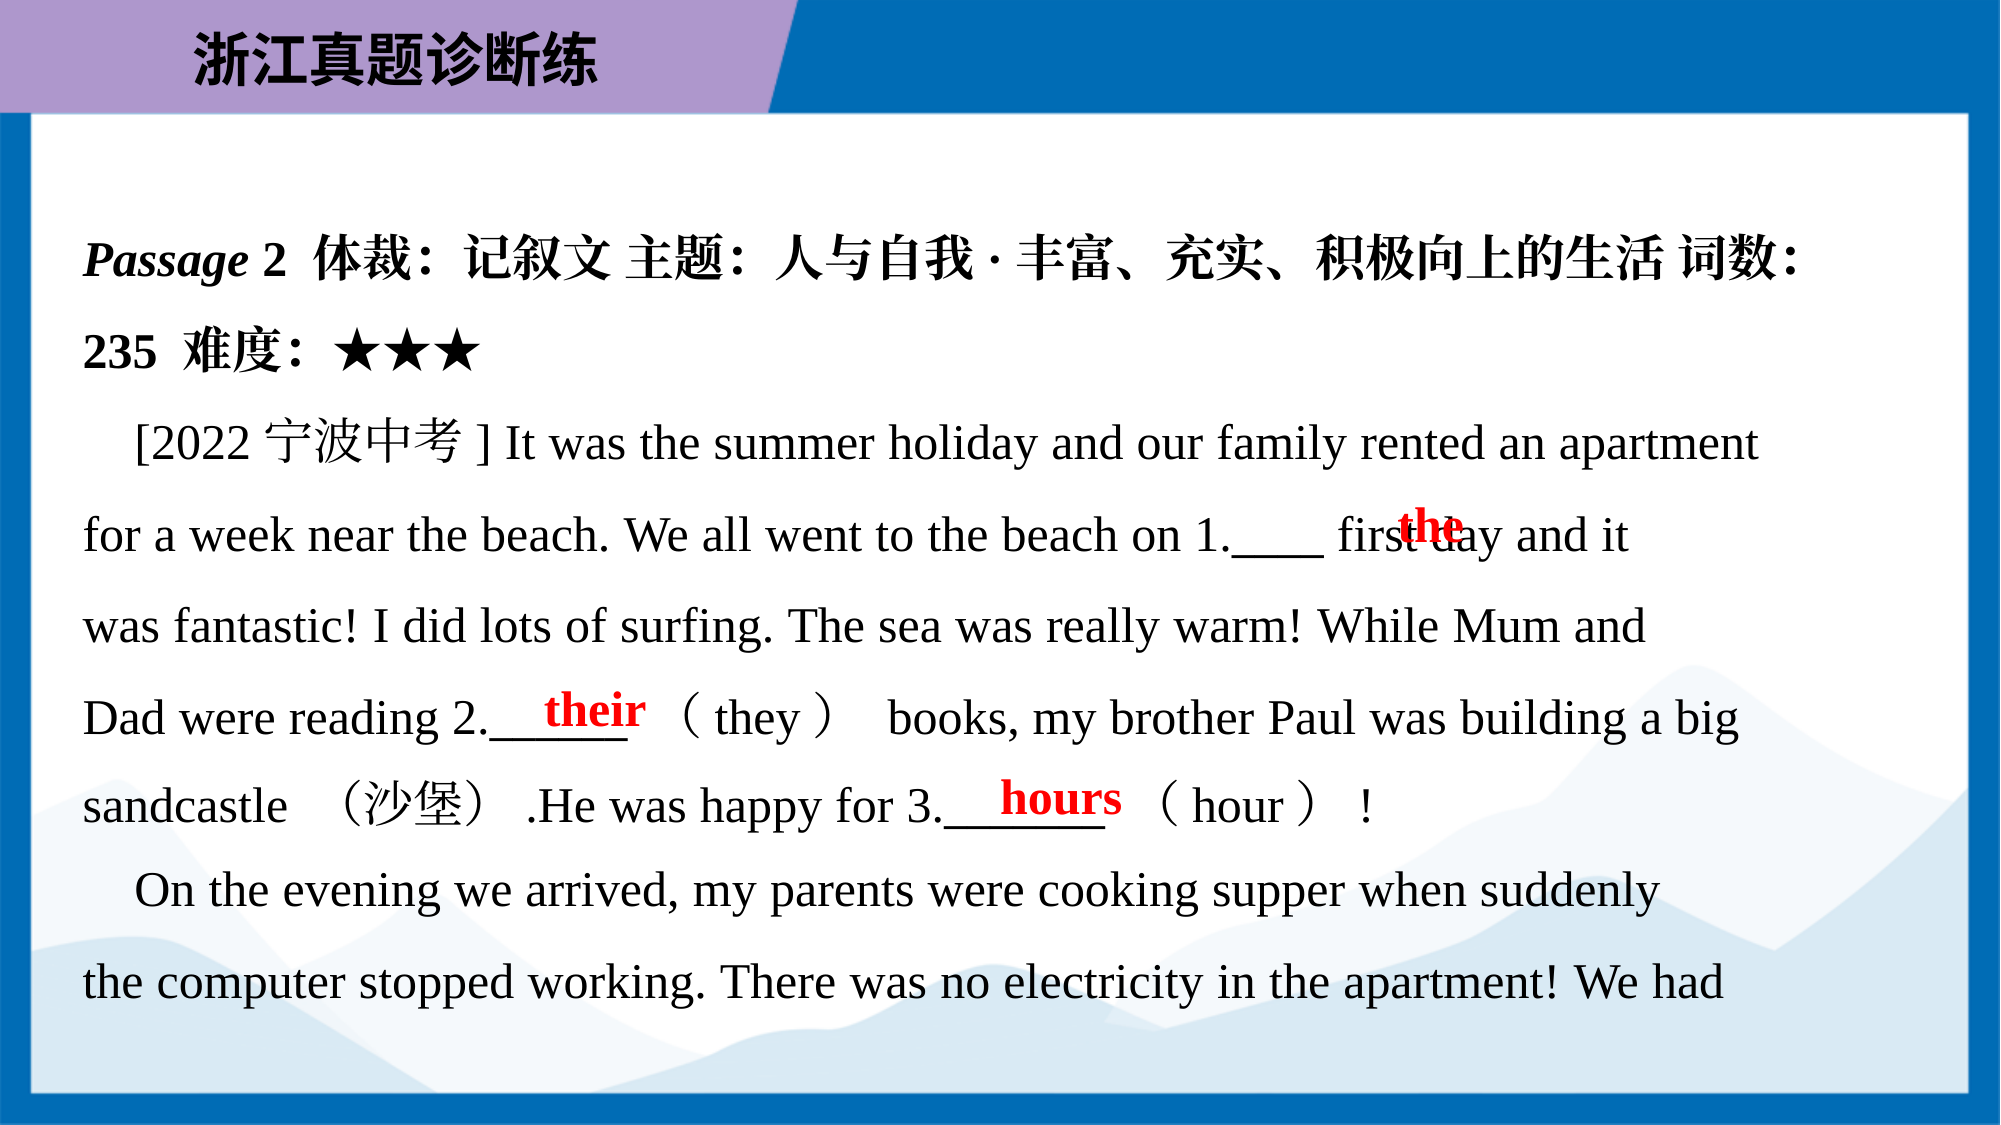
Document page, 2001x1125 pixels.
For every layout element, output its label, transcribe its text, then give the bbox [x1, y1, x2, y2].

text_box On the evening we arrived, my parents were cooking supper when suddenly the computer stopped working. There was no electricity in the apartment! We had [82, 824, 1917, 1009]
picture [0, 0, 2000, 1125]
text_box the [1379, 465, 1483, 544]
text_box Passage 2 体裁：记叙文 主题：人与自我·丰富、充实、积极向上的生活 词数： 235 难度：★★★ [2022宁波中考] It was the summer holiday and our family rented an apartment for a week near the beach. We all went to the beach on 1.____ first day and it was fantastic! I did lots of surfing. The sea was really warm! While Mum and Dad were reading 2.______ （they） books, my brother Paul was building a big sandcastle （沙堡）.He was happy for 3._______ （hour）! [82, 194, 1917, 823]
text_box their [525, 648, 665, 727]
text_box hours [982, 736, 1141, 816]
